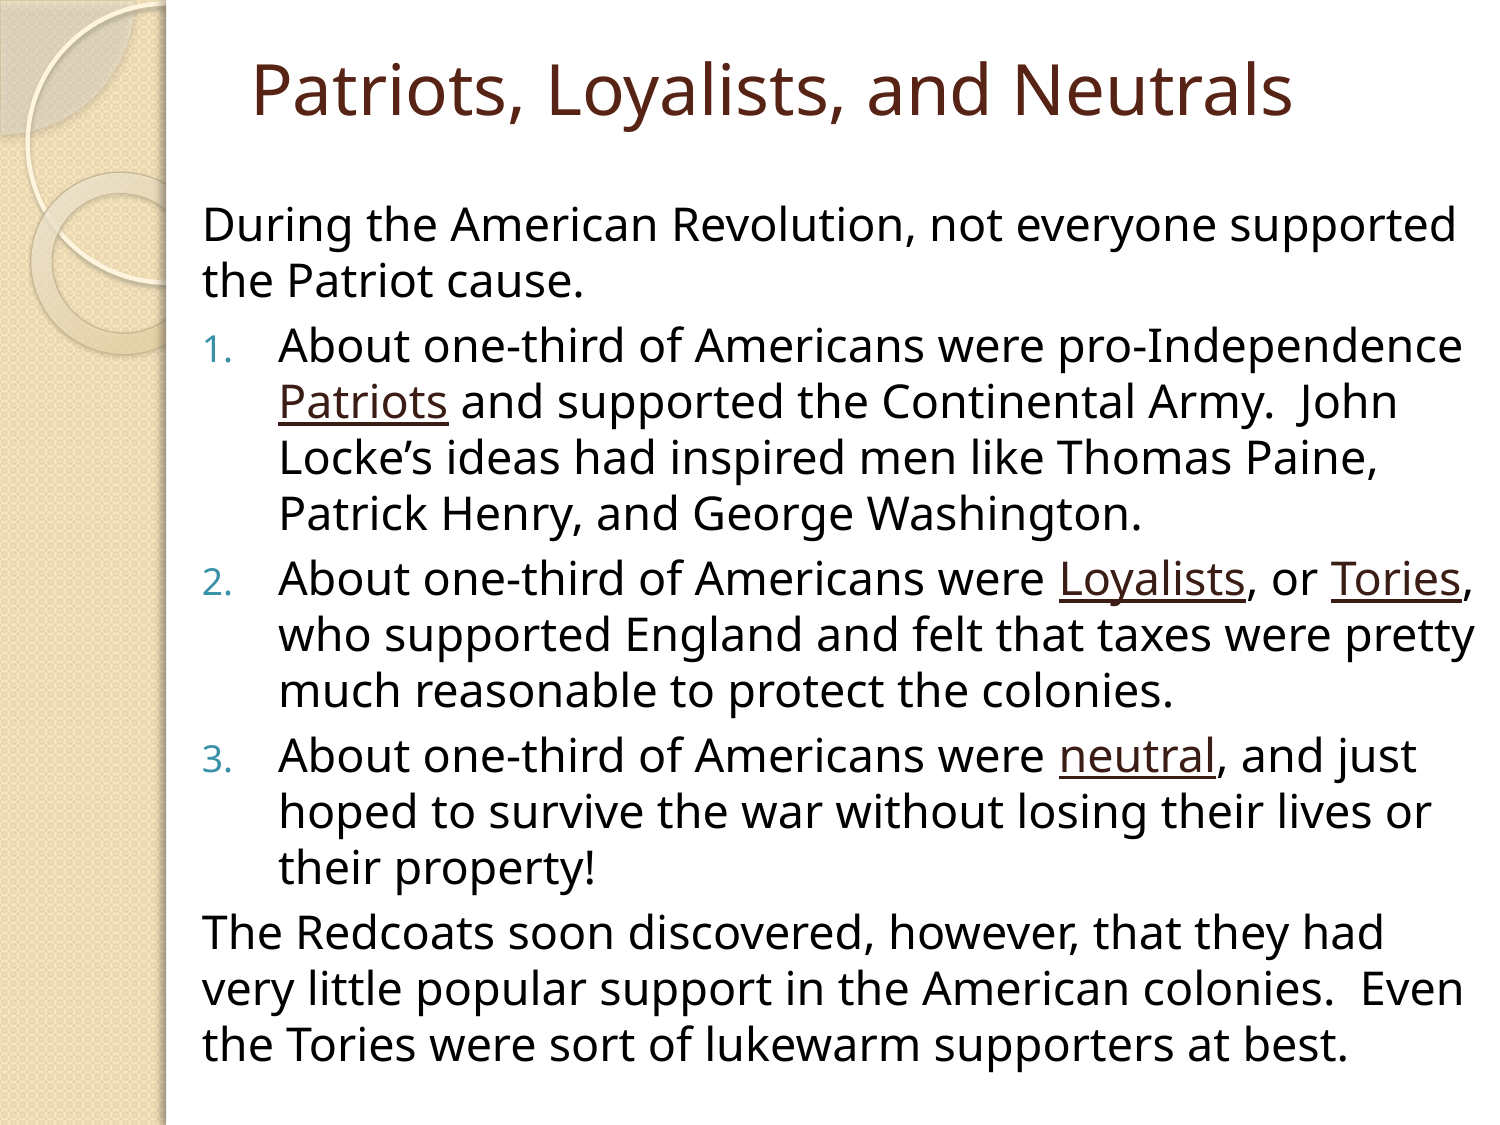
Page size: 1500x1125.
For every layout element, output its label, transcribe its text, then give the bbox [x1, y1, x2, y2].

list During the American Revolution, not everyone supported the Patriot cause. About one-third of Americans were pro-Independence Patriots and supported the Continental Army. John Locke’s ideas had inspired men like Thomas Paine, Patrick Henry, and George Washington. About one-third of Americans were Loyalists, or Tories, who supported England and felt that taxes were pretty much reasonable to protect the colonies. About one-third of Americans were neutral, and just hoped to survive the war without losing their lives or their property! The Redcoats soon discovered, however, that they had very little popular support in the American colonies. Even the Tories were sort of lukewarm supporters at best. [174, 187, 1500, 1125]
title Patriots, Loyalists, and Neutrals [235, 12, 1466, 163]
